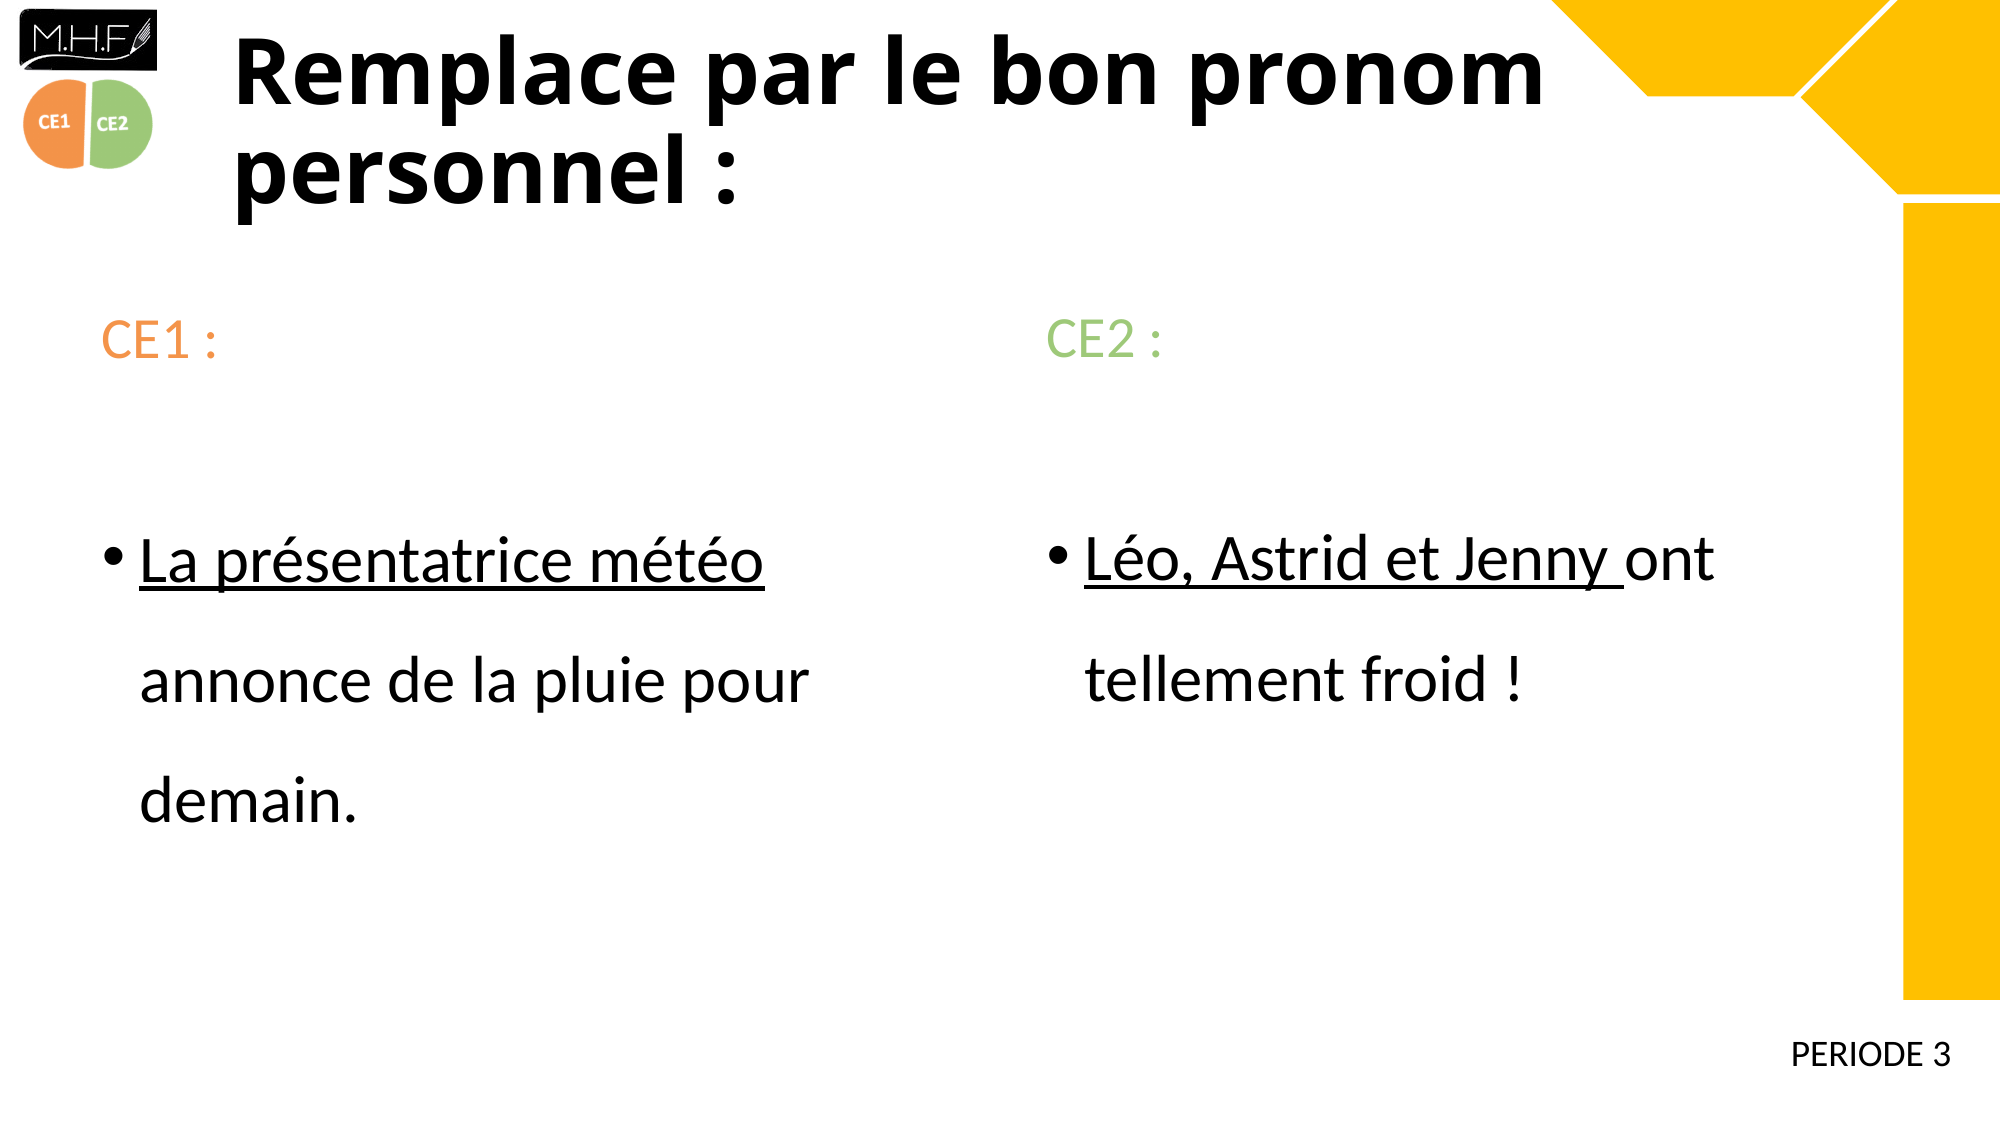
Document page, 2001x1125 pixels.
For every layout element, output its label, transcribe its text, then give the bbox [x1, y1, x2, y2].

list CE1 : La présentatrice météo annonce de la pluie pour demain. [86, 300, 897, 1015]
text_box [1549, 0, 1892, 98]
text_box PERIODE 3 [1362, 1021, 1967, 1125]
picture [1, 7, 177, 207]
title Remplace par le bon pronom personnel : [216, 15, 1763, 233]
text_box CE2 : Léo, Astrid et Jenny ont tellement froid ! [1031, 299, 1853, 1014]
text_box [1799, 0, 2000, 196]
text_box [1902, 202, 2000, 1001]
